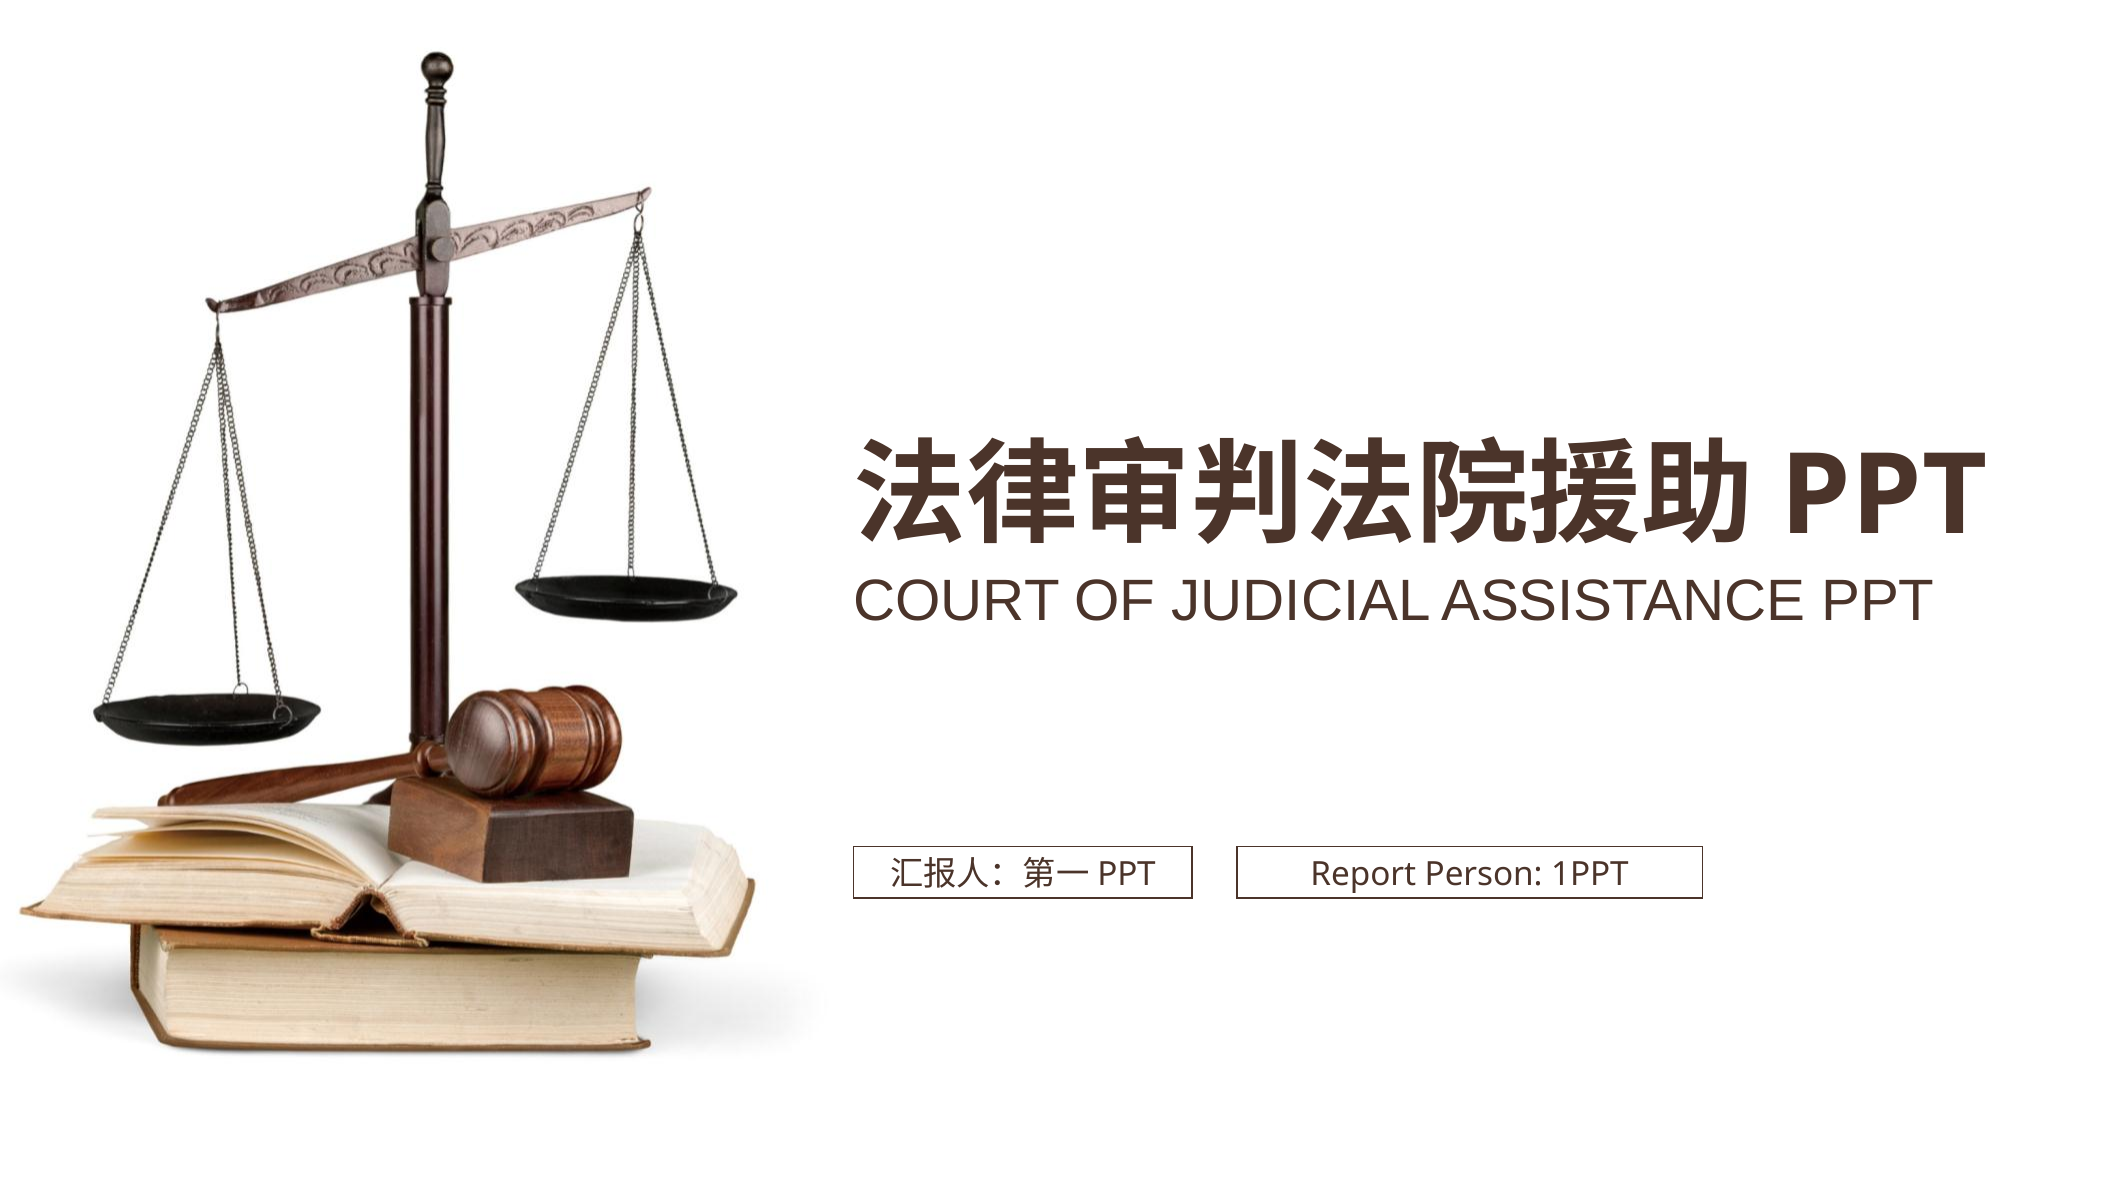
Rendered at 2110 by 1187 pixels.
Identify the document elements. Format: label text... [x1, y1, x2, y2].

text_box [0, 0, 2110, 1187]
text_box 法律审判法院援助PPT [853, 421, 1995, 557]
text_box Report Person: 1PPT [1237, 846, 1703, 899]
text_box 汇报人：第一PPT [853, 846, 1193, 899]
text_box COURT OF JUDICIAL ASSISTANCE PPT [853, 562, 1995, 633]
